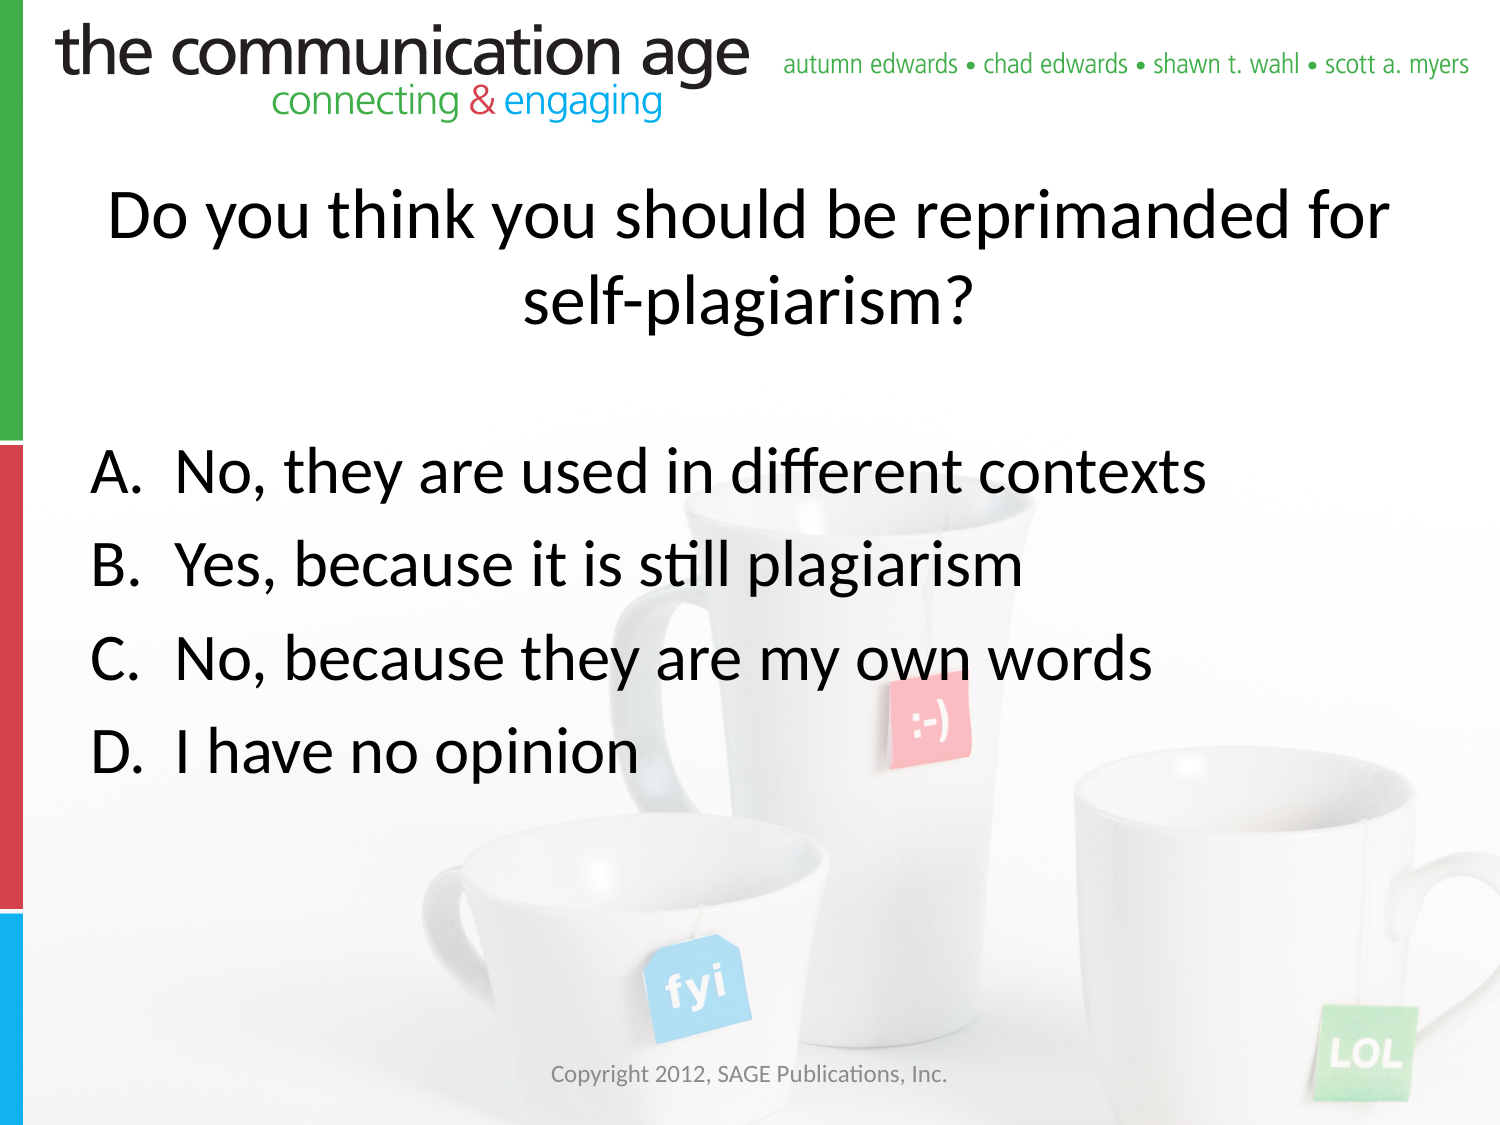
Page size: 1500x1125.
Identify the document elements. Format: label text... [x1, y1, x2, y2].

title Do you think you should be reprimanded for self-plagiarism? [75, 159, 1425, 347]
list No, they are used in different contexts Yes, because it is still plagiarism No, because they are my own words I have no opinion [75, 419, 1425, 1005]
picture [0, 0, 1500, 1125]
footer Copyright 2012, SAGE Publications, Inc. [512, 1042, 988, 1103]
